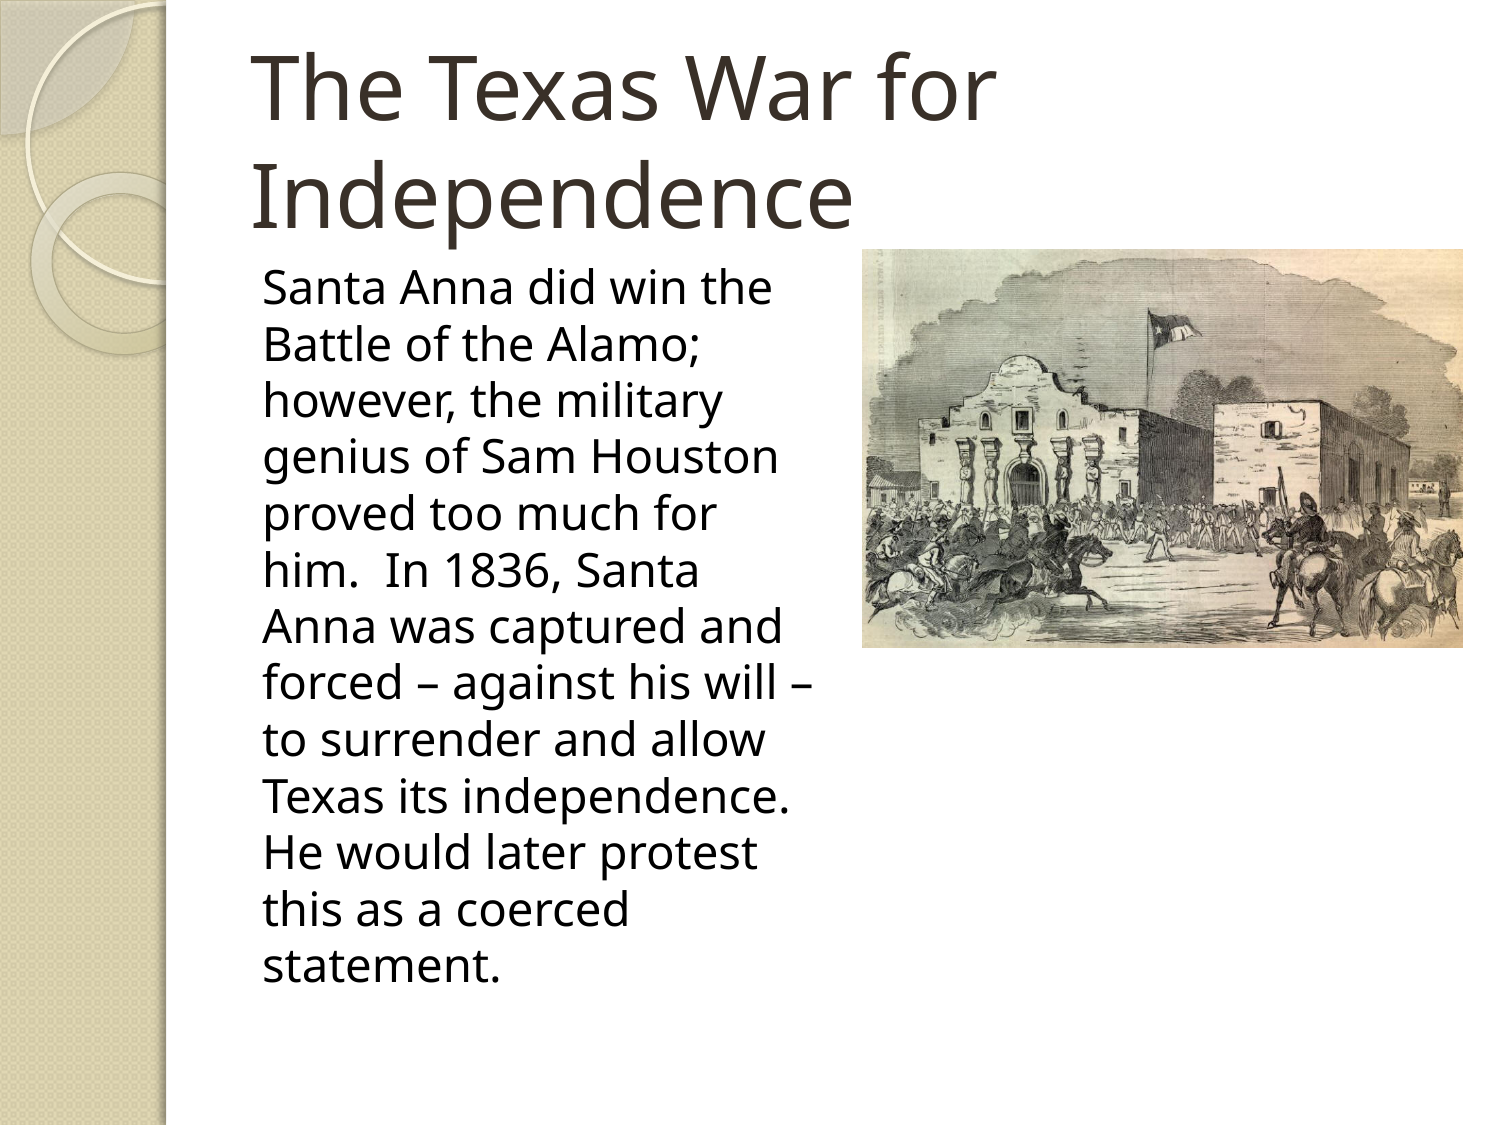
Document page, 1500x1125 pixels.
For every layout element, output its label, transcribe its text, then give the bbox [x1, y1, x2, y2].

list Santa Anna did win the Battle of the Alamo; however, the military genius of Sam Houston proved too much for him. In 1836, Santa Anna was captured and forced – against his will – to surrender and allow Texas its independence. He would later protest this as a coerced statement. [235, 249, 836, 1015]
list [862, 249, 1463, 648]
title The Texas War for Independence [235, 45, 1466, 233]
